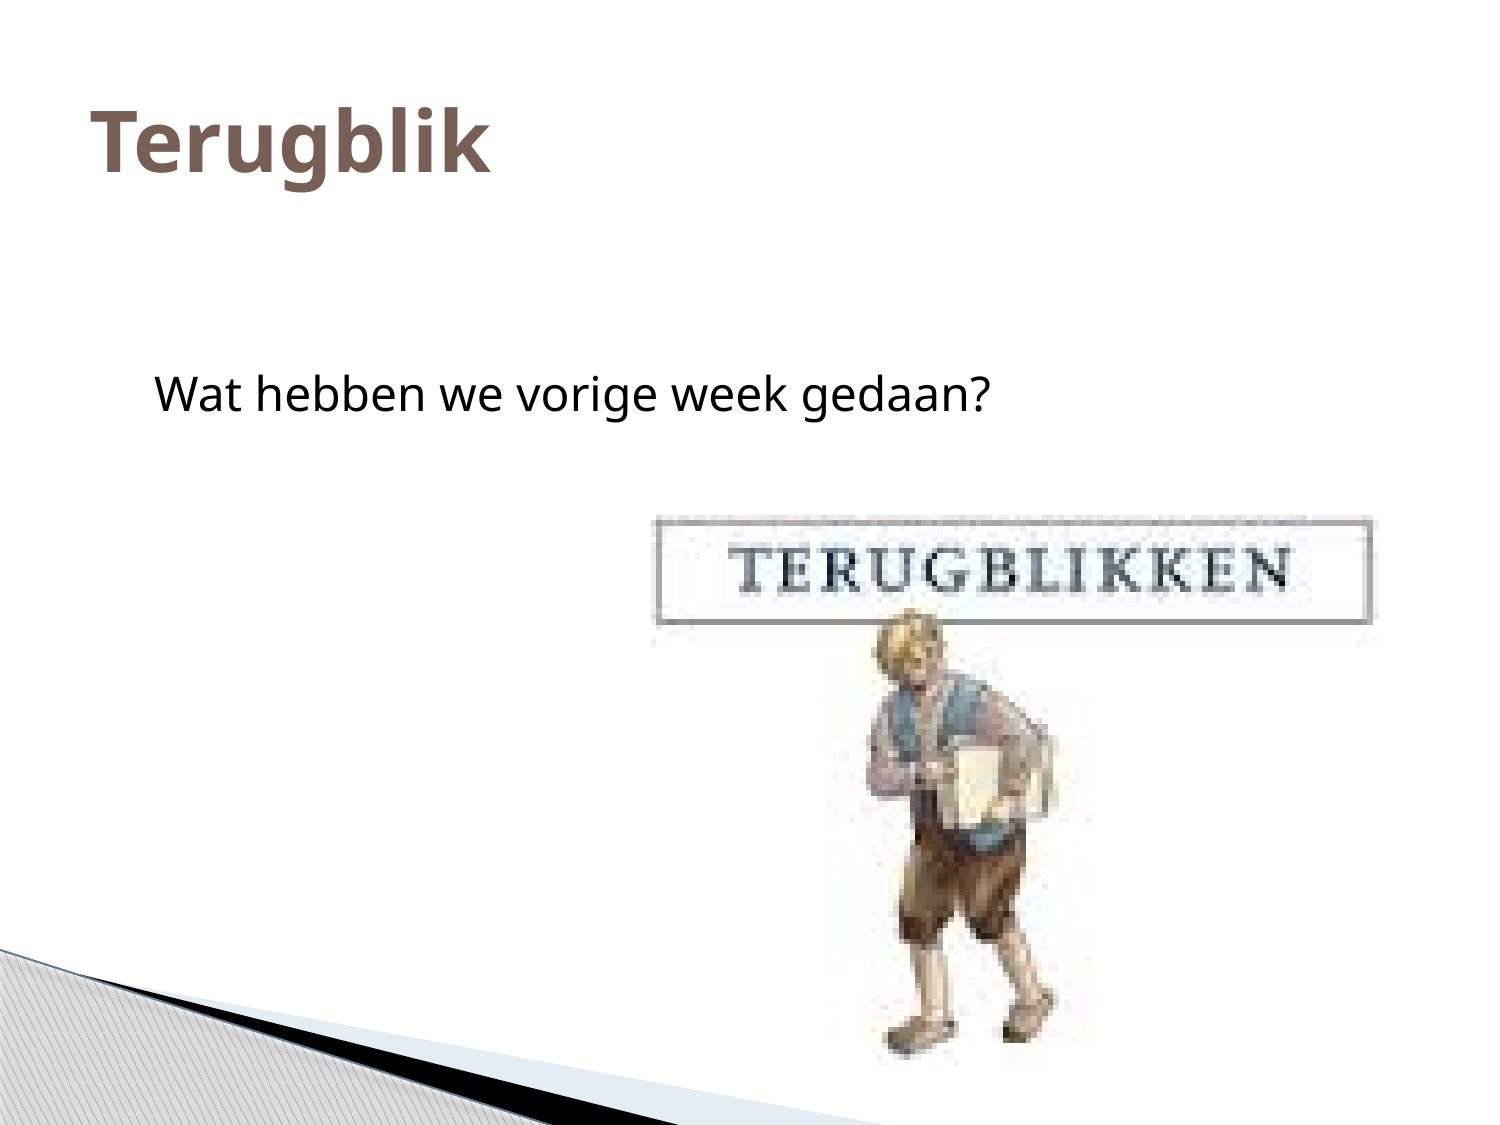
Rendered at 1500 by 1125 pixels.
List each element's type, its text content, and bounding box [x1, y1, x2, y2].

title Terugblik [75, 45, 1425, 233]
picture [651, 514, 1379, 1067]
list Wat hebben we vorige week gedaan? [75, 356, 1425, 986]
